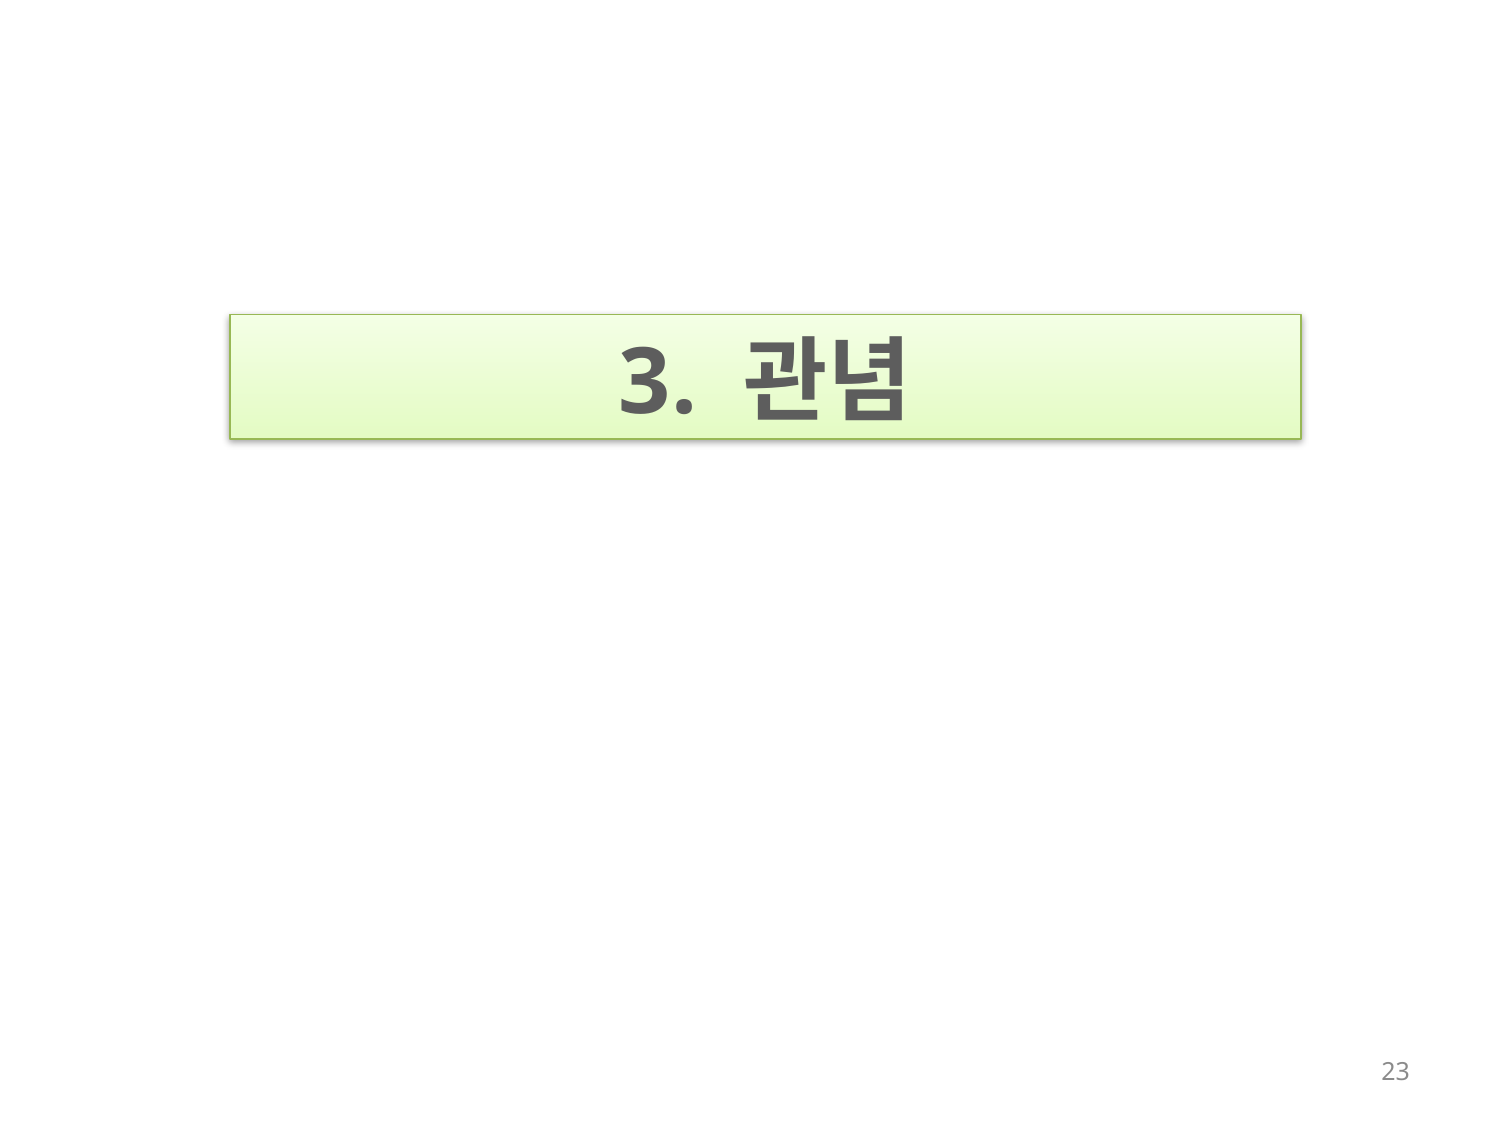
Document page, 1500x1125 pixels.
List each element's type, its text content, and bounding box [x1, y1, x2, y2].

slide_number 23 [1074, 1042, 1425, 1103]
text_box 3. 관념 [229, 314, 1302, 440]
